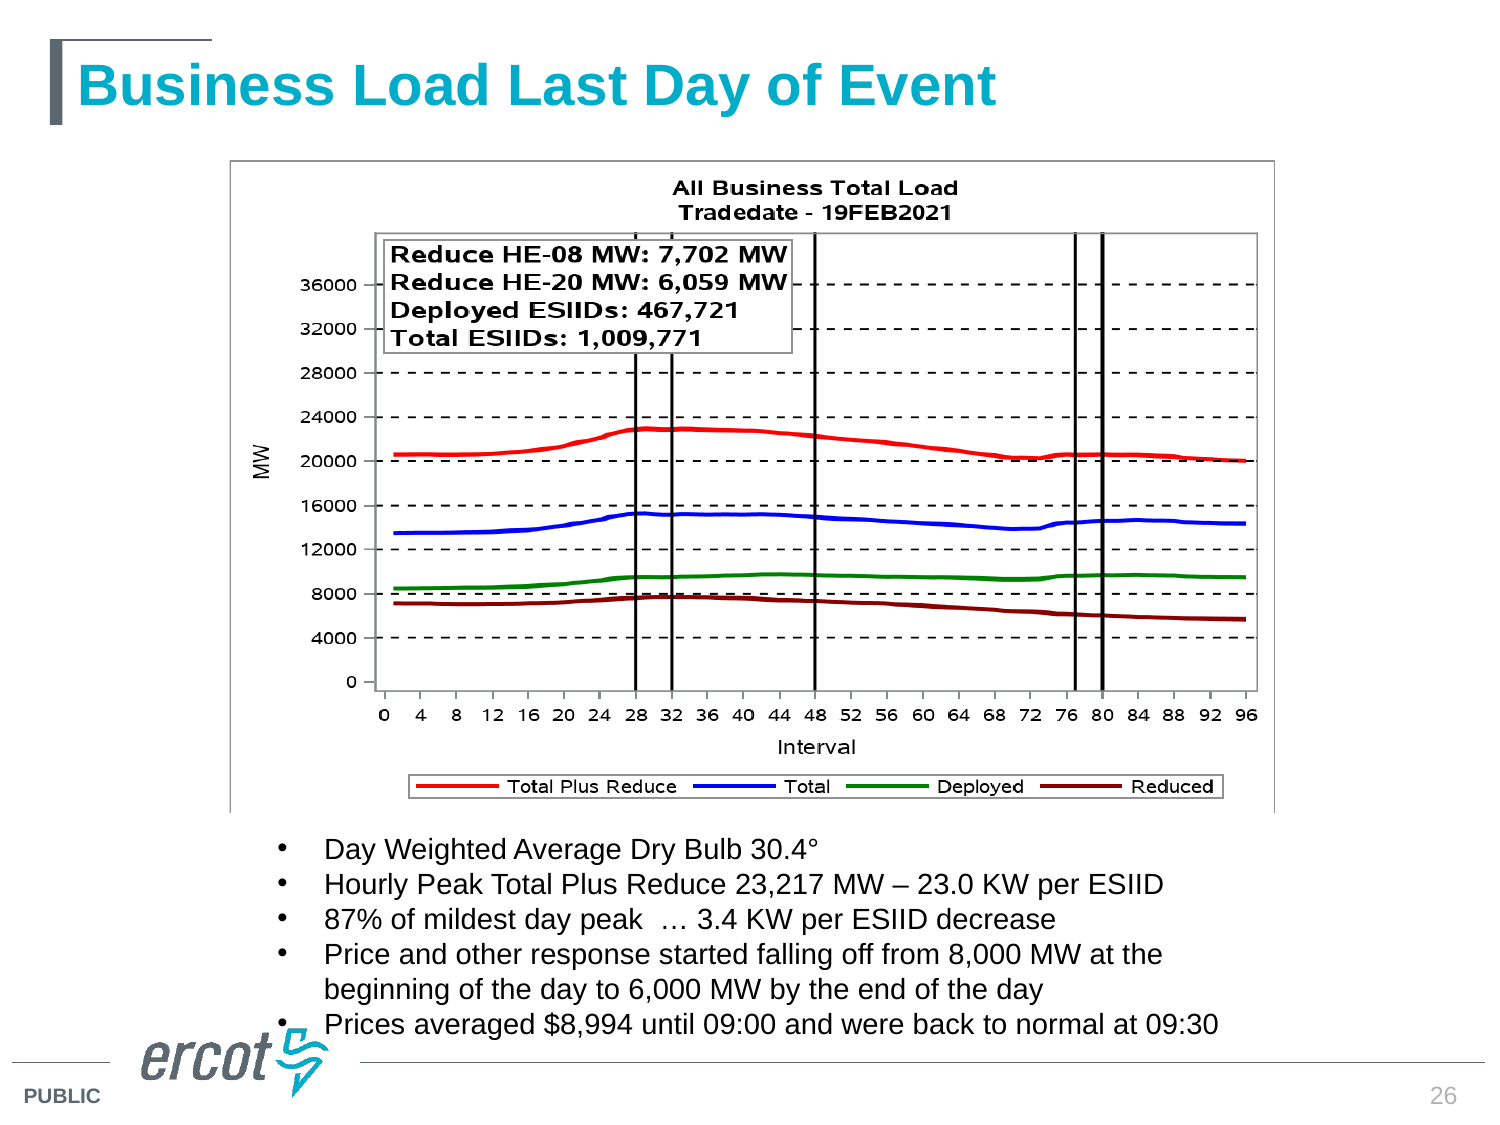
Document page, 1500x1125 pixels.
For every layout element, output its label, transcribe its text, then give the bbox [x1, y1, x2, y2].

title Business Load Last Day of Event [62, 39, 1450, 125]
picture [229, 160, 1276, 813]
text_box Day Weighted Average Dry Bulb 30.4° Hourly Peak Total Plus Reduce 23,217 MW – 23.0 KW per ESIID 87% of mildest day peak … 3.4 KW per ESIID decrease Price and other response started falling off from 8,000 MW at the beginning of the day to 6,000 MW by the end of the day Prices averaged $8,994 until 09:00 and were back to normal at 09:30 [262, 822, 1263, 1048]
slide_number 26 [1400, 1076, 1488, 1113]
picture [137, 1024, 332, 1100]
